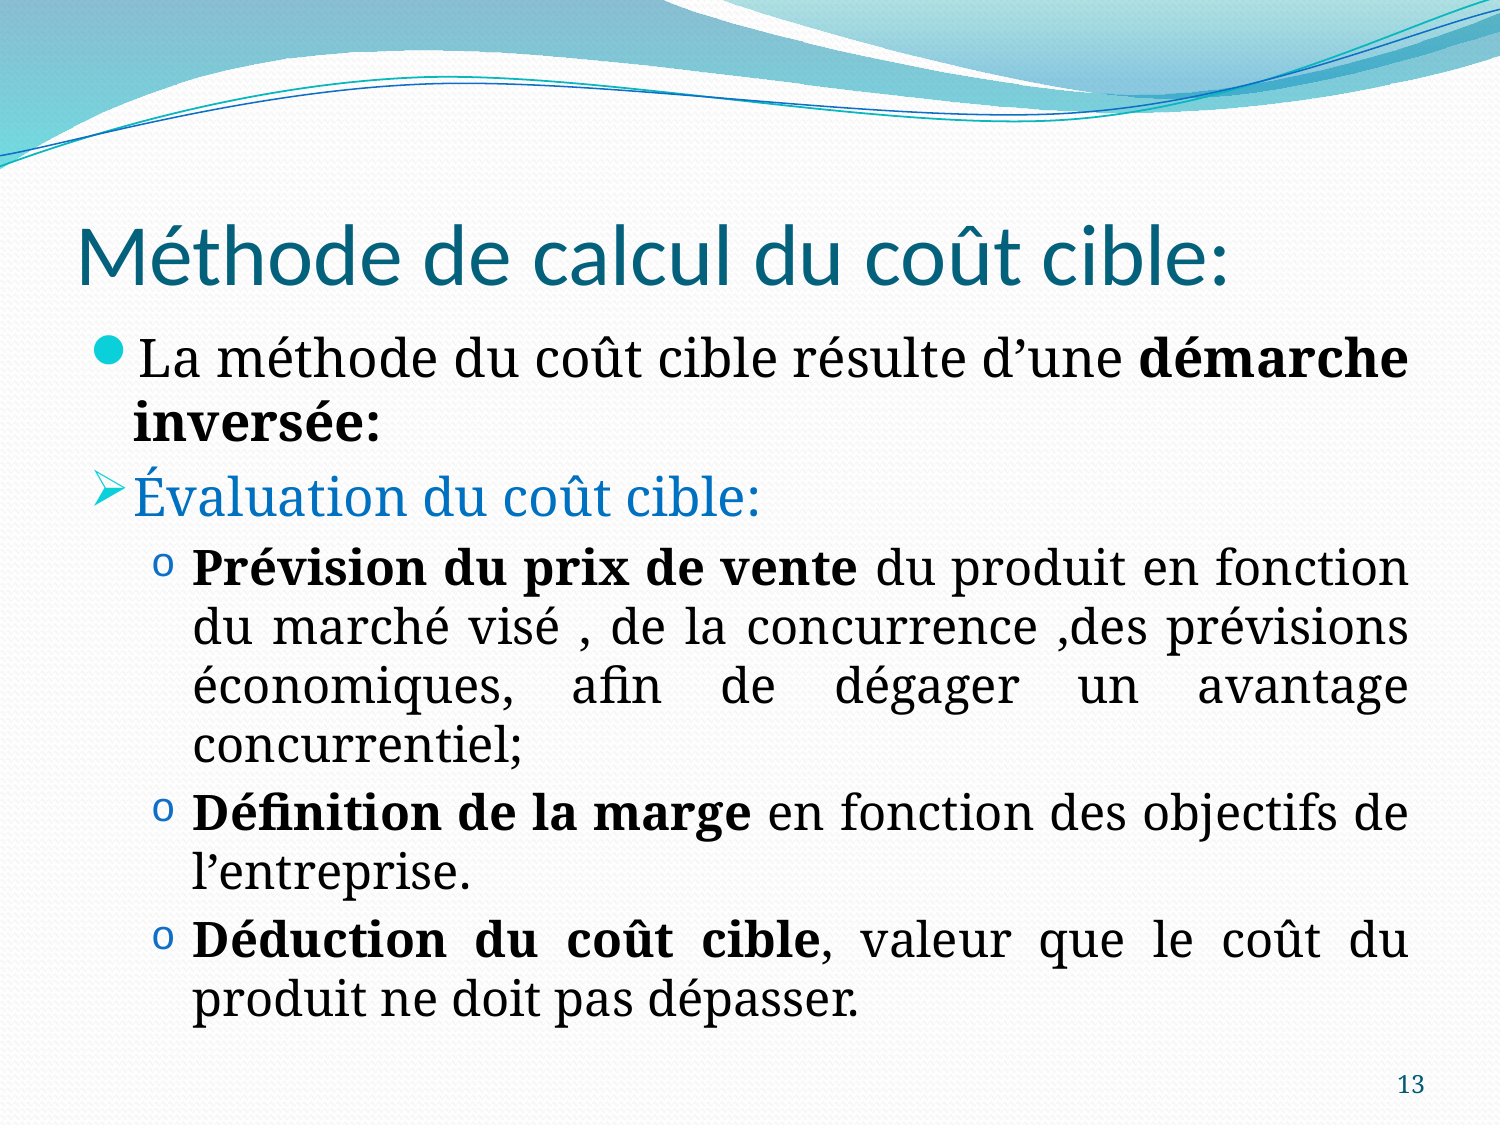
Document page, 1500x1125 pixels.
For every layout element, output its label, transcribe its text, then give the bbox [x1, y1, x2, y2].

title Méthode de calcul du coût cible: [75, 115, 1425, 303]
slide_number 13 [1299, 1042, 1425, 1103]
list La méthode du coût cible résulte d’une démarche inversée: Évaluation du coût cible: Prévision du prix de vente du produit en fonction du marché visé , de la concurrence ,des prévisions économiques, afin de dégager un avantage concurrentiel; Définition de la marge en fonction des objectifs de l’entreprise. Déduction du coût cible, valeur que le coût du produit ne doit pas dépasser. [75, 317, 1425, 1038]
